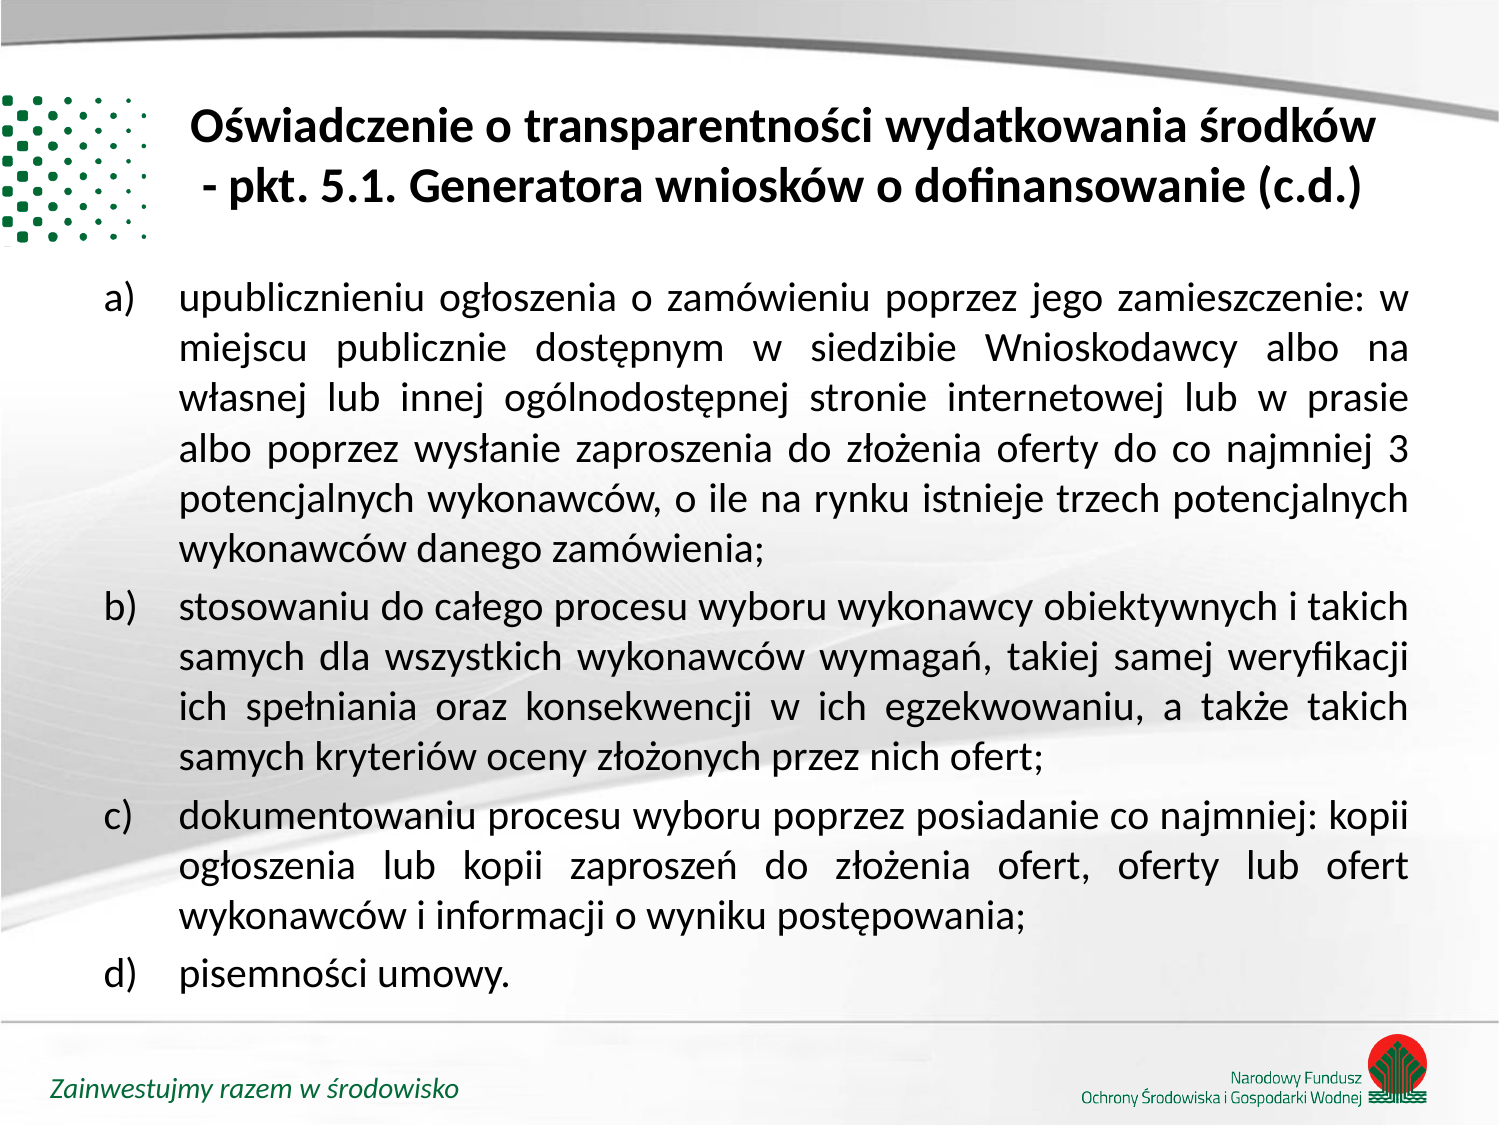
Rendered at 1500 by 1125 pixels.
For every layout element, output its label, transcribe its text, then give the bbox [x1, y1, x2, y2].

list upublicznieniu ogłoszenia o zamówieniu poprzez jego zamieszczenie: w miejscu publicznie dostępnym w siedzibie Wnioskodawcy albo na własnej lub innej ogólnodostępnej stronie internetowej lub w prasie albo poprzez wysłanie zaproszenia do złożenia oferty do co najmniej 3 potencjalnych wykonawców, o ile na rynku istnieje trzech potencjalnych wykonawców danego zamówienia; stosowaniu do całego procesu wyboru wykonawcy obiektywnych i takich samych dla wszystkich wykonawców wymagań, takiej samej weryfikacji ich spełniania oraz konsekwencji w ich egzekwowaniu, a także takich samych kryteriów oceny złożonych przez nich ofert; dokumentowaniu procesu wyboru poprzez posiadanie co najmniej: kopii ogłoszenia lub kopii zaproszeń do złożenia ofert, oferty lub ofert wykonawców i informacji o wyniku postępowania; pisemności umowy. [88, 262, 1425, 1005]
title Oświadczenie o transparentności wydatkowania środków - pkt. 5.1. Generatora wniosków o dofinansowanie (c.d.) [175, 58, 1425, 247]
picture [0, 0, 1499, 1125]
